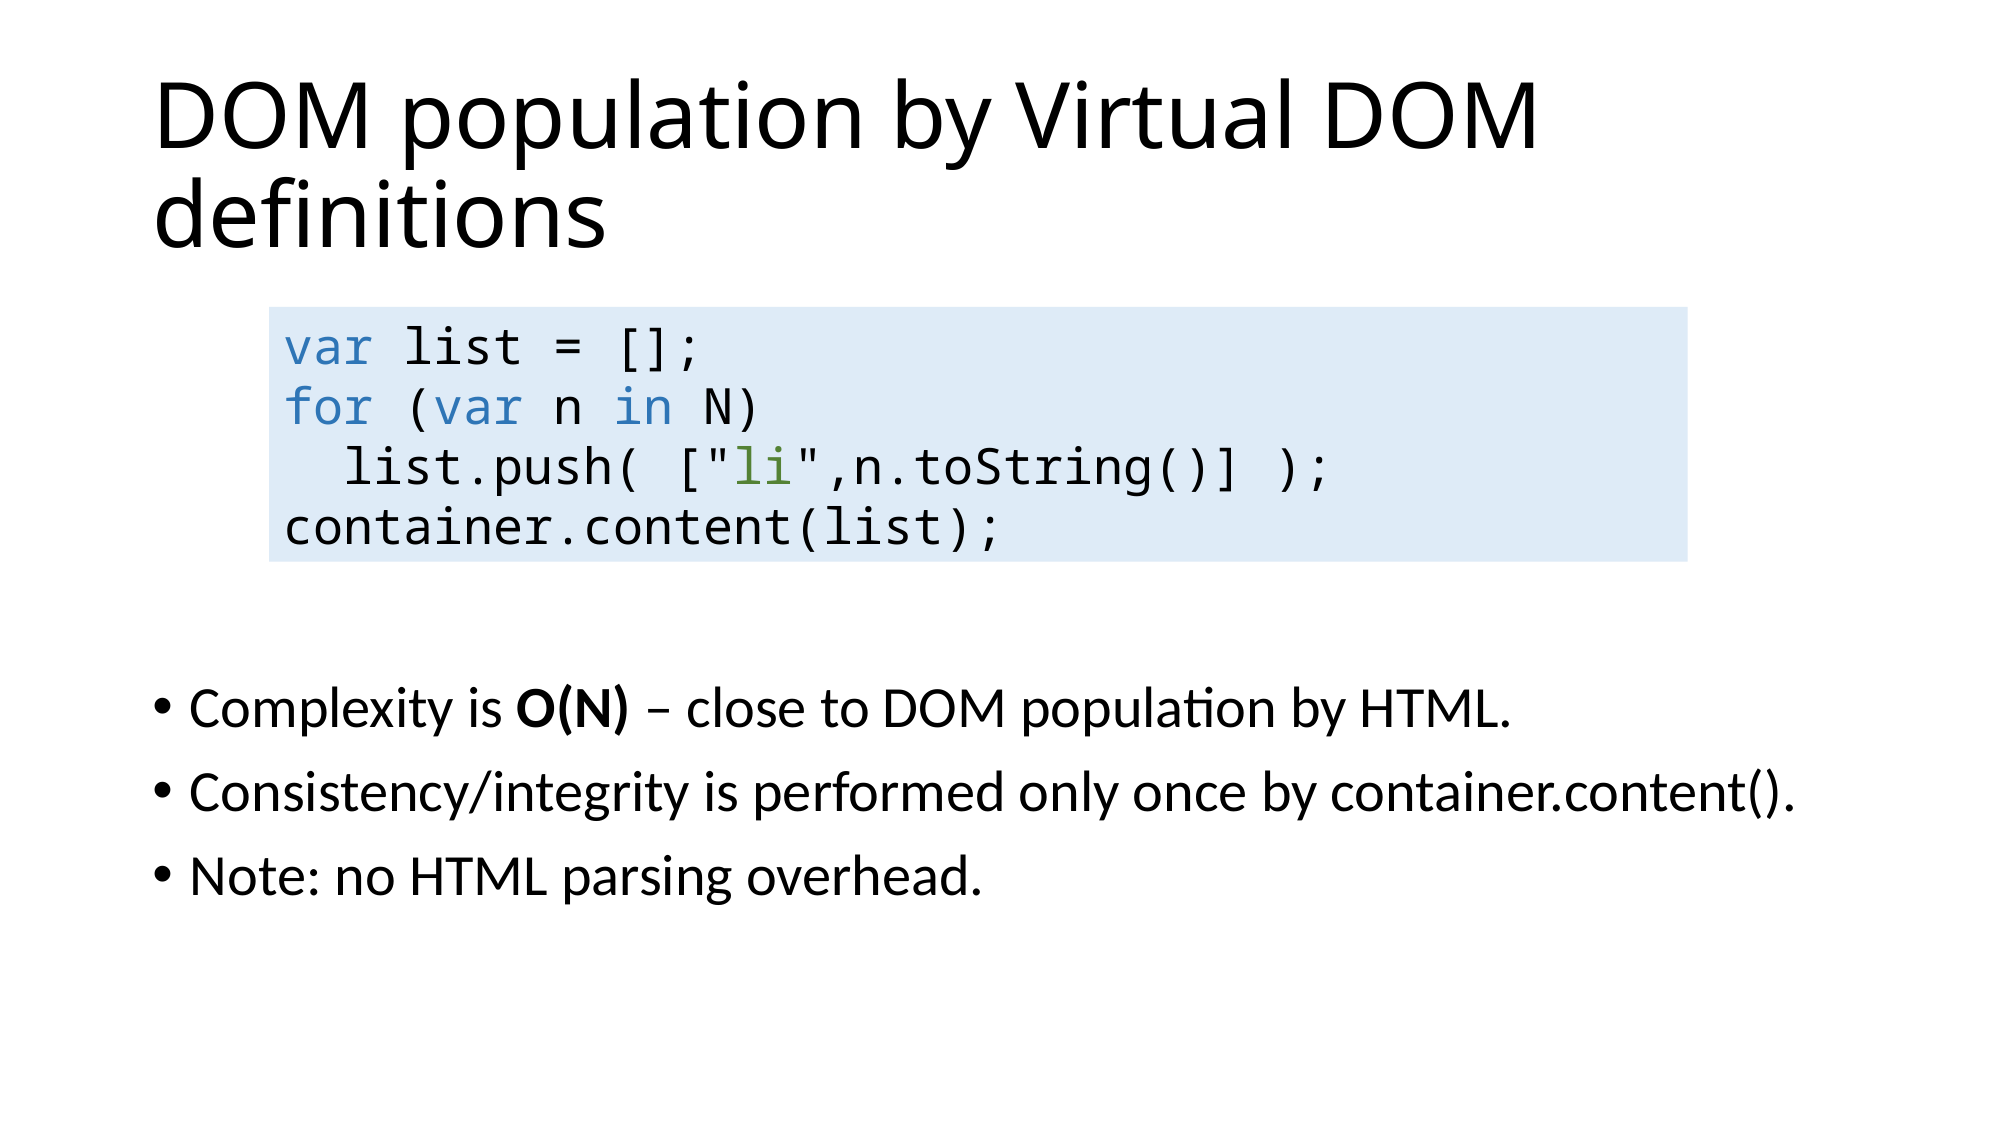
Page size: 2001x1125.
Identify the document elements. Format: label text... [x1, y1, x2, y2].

text_box var list = []; for (var n in N) list.push( ["li",n.toString()] ); container.content(list); [269, 306, 1688, 562]
list Complexity is O(N) – close to DOM population by HTML. Consistency/integrity is performed only once by container.content(). Note: no HTML parsing overhead. [137, 670, 1863, 1062]
title DOM population by Virtual DOM definitions [137, 59, 1863, 278]
